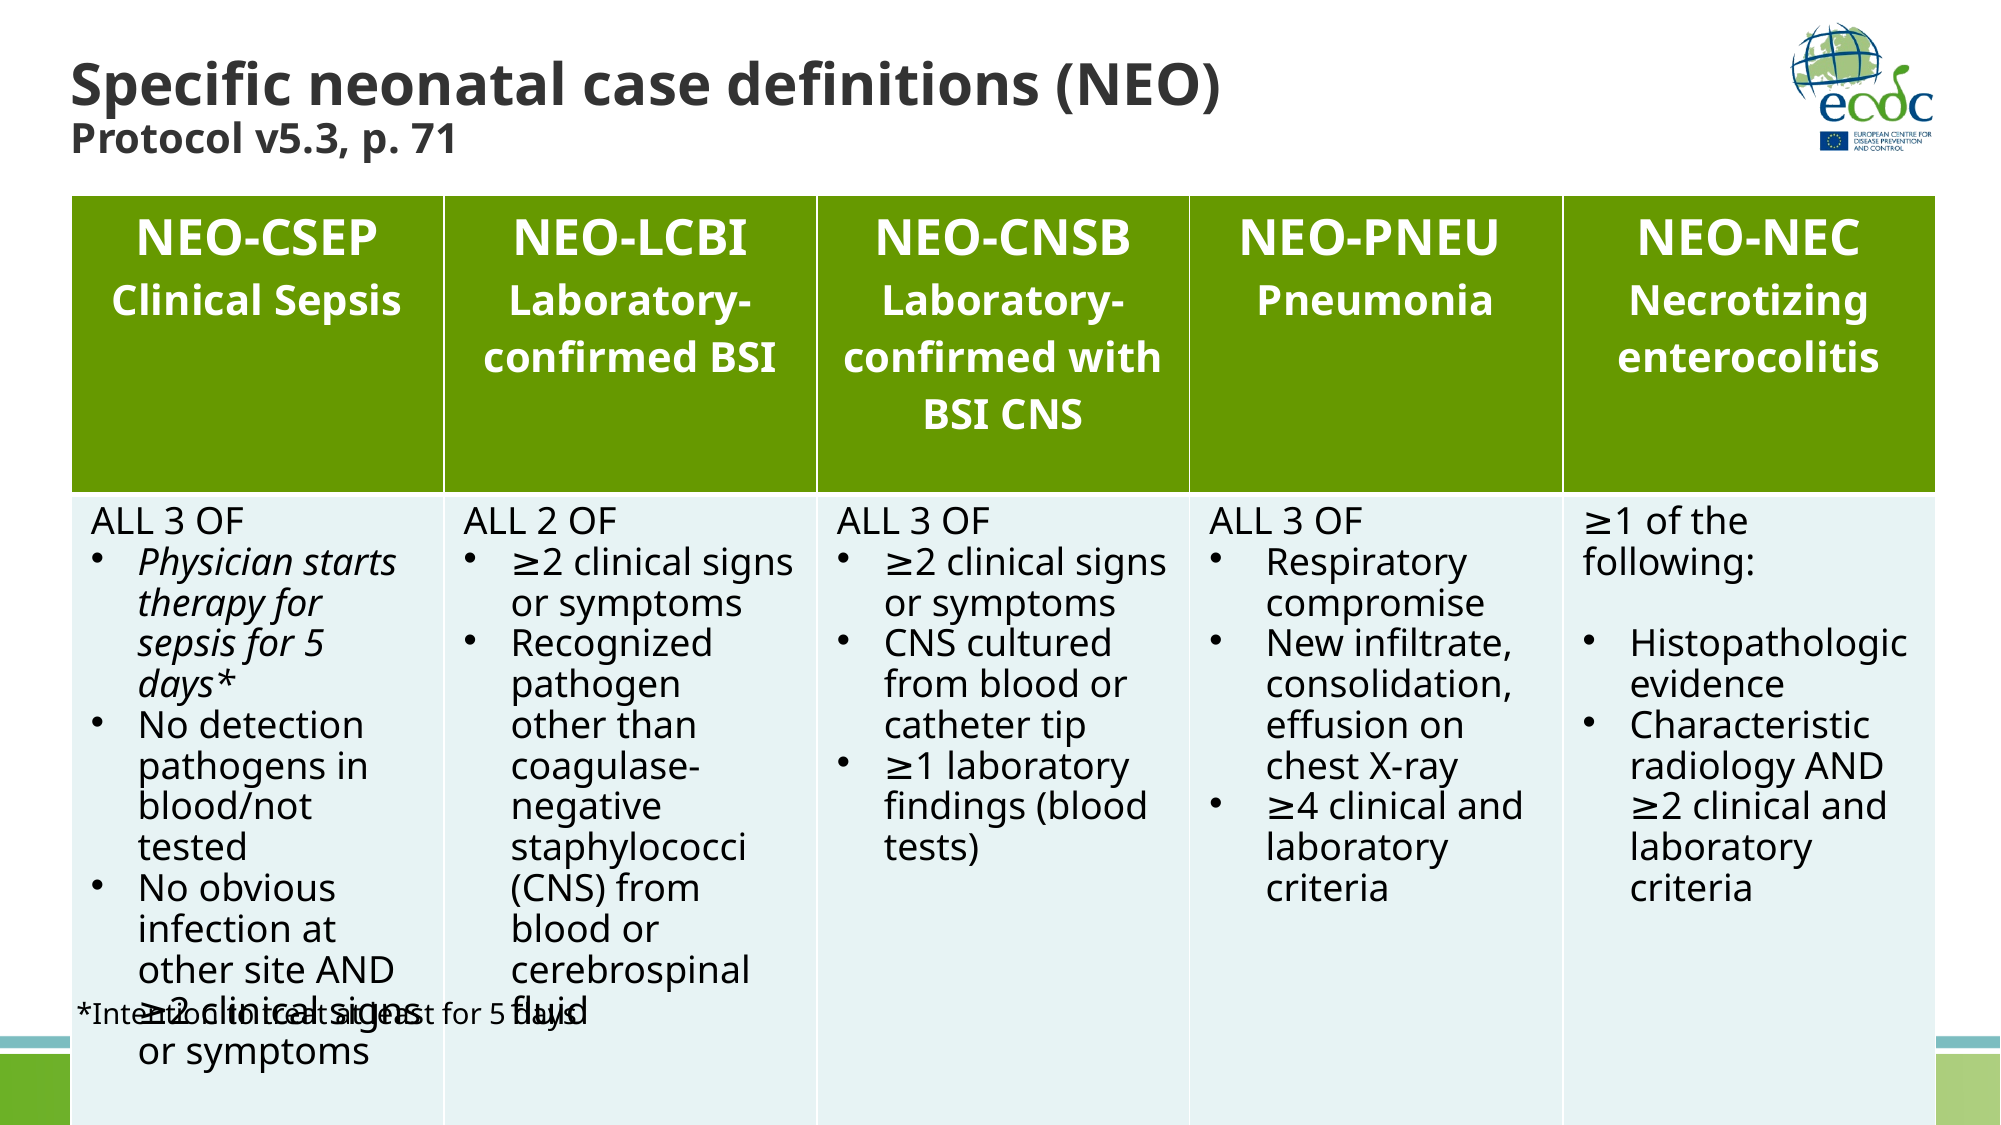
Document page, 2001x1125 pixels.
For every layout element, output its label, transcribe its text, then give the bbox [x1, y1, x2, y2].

table_cell ALL 2 OF ≥2 clinical signs or symptoms Recognized pathogen other than coagulase-negative staphylococci (CNS) from blood or cerebrospinal fluid [445, 497, 816, 1125]
table_cell ≥1 of the following: Histopathologic evidence Characteristic radiology AND ≥2 clinical and laboratory criteria [1564, 497, 1935, 1125]
table_header NEO-NEC Necrotizing enterocolitis [1564, 196, 1935, 492]
title Specific neonatal case definitions (NEO) Protocol v5.3, p. 71 [70, 54, 1764, 186]
table_header NEO-CSEP Clinical Sepsis [72, 196, 443, 492]
table_cell ALL 3 OF Physician starts therapy for sepsis for 5 days* No detection pathogens in blood/not tested No obvious infection at other site AND ≥2 clinical signs or symptoms [72, 497, 443, 987]
table_header NEO-CNSB Laboratory-confirmed with BSI CNS [818, 196, 1189, 492]
text_box *Intention to treat at least for 5 days [61, 987, 593, 1038]
table_header NEO-PNEU Pneumonia [1190, 196, 1562, 492]
picture [0, 0, 2000, 1125]
table_cell ALL 3 OF Physician starts therapy for sepsis for 5 days* No detection pathogens in blood/not tested No obvious infection at other site AND ≥2 clinical signs or symptoms [72, 1038, 443, 1125]
table_cell ALL 3 OF Respiratory compromise New infiltrate, consolidation, effusion on chest X-ray ≥4 clinical and laboratory criteria [1190, 497, 1562, 1125]
table_cell ALL 3 OF ≥2 clinical signs or symptoms CNS cultured from blood or catheter tip ≥1 laboratory findings (blood tests) [818, 497, 1189, 1125]
table_header NEO-LCBI Laboratory-confirmed BSI [445, 196, 816, 492]
